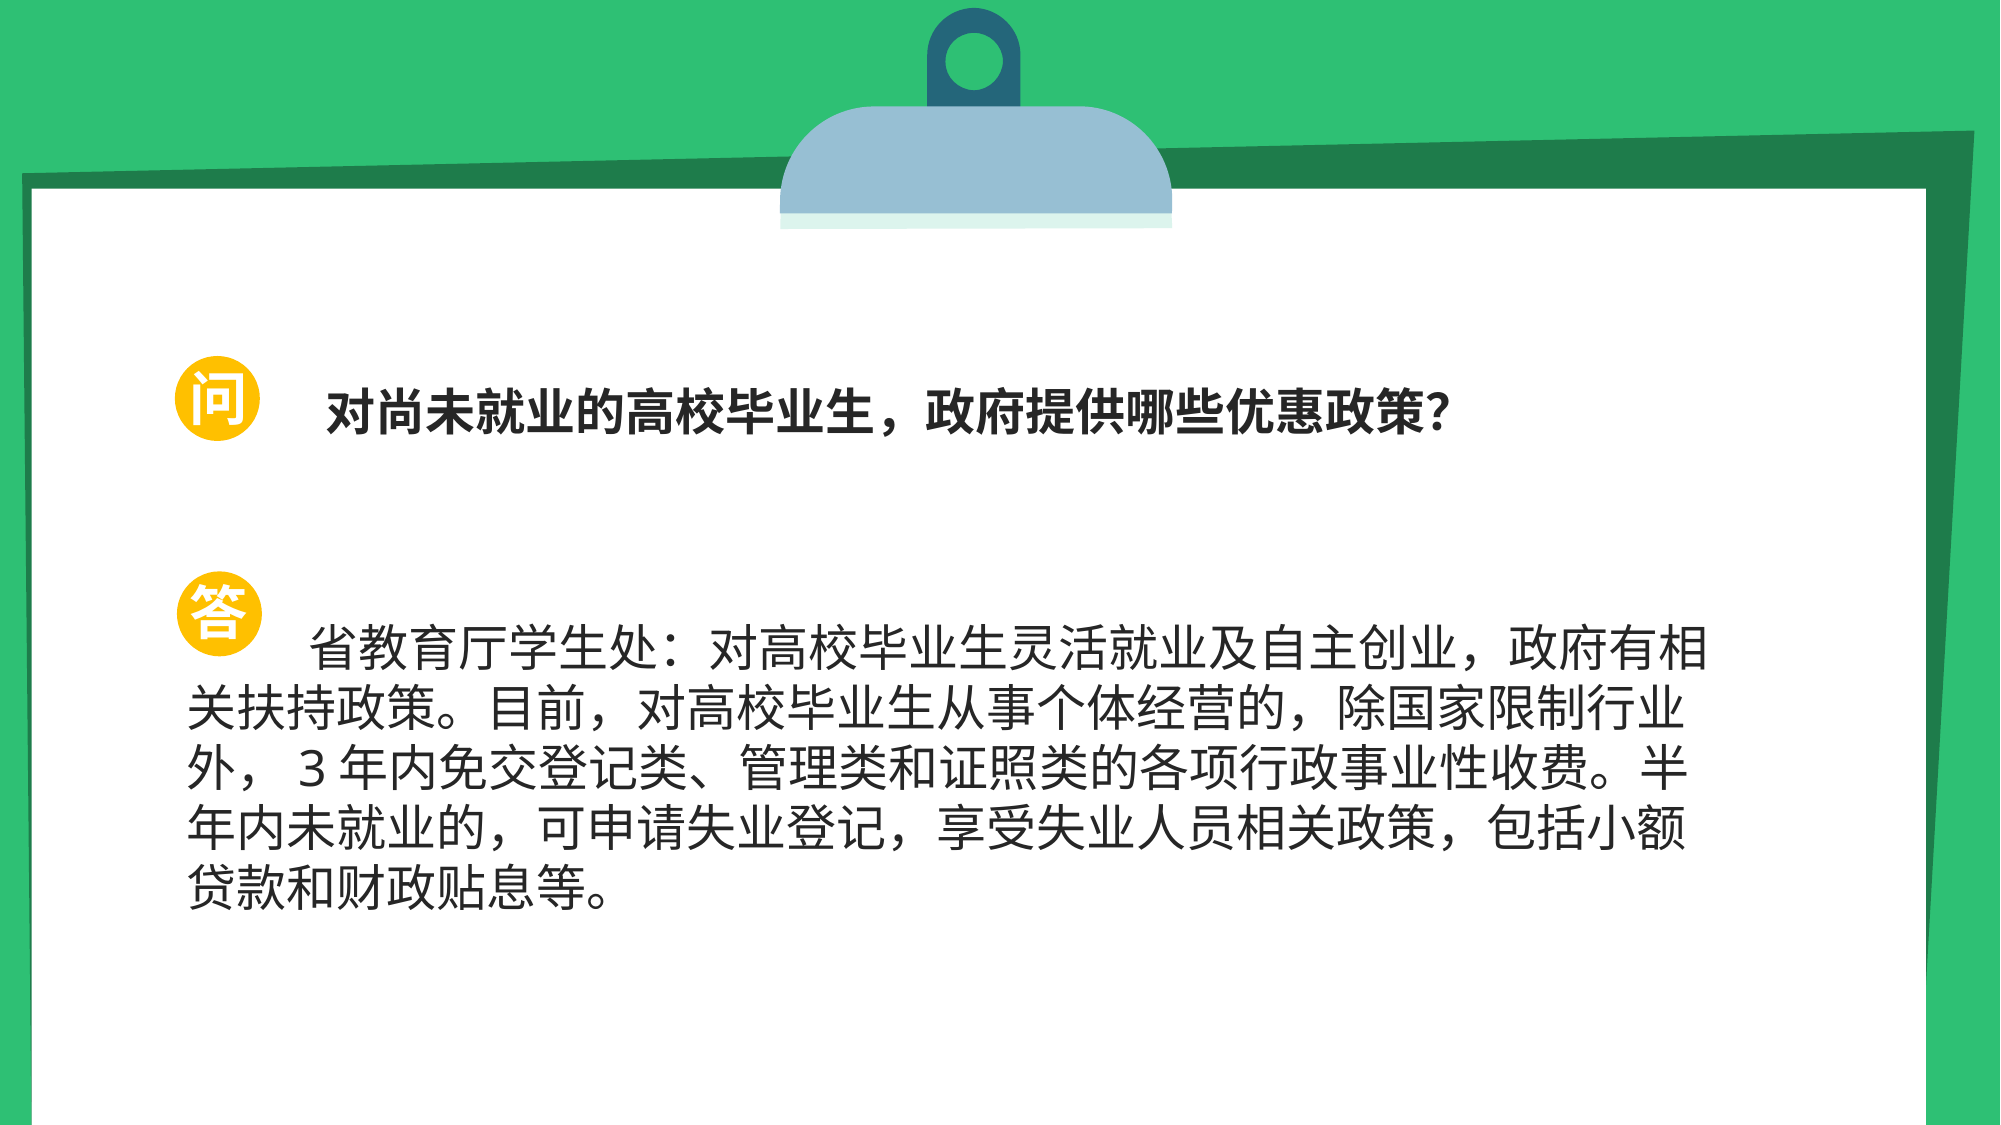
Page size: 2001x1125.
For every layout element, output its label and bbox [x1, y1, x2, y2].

text_box [22, 5, 1975, 1125]
text_box [174, 568, 262, 657]
